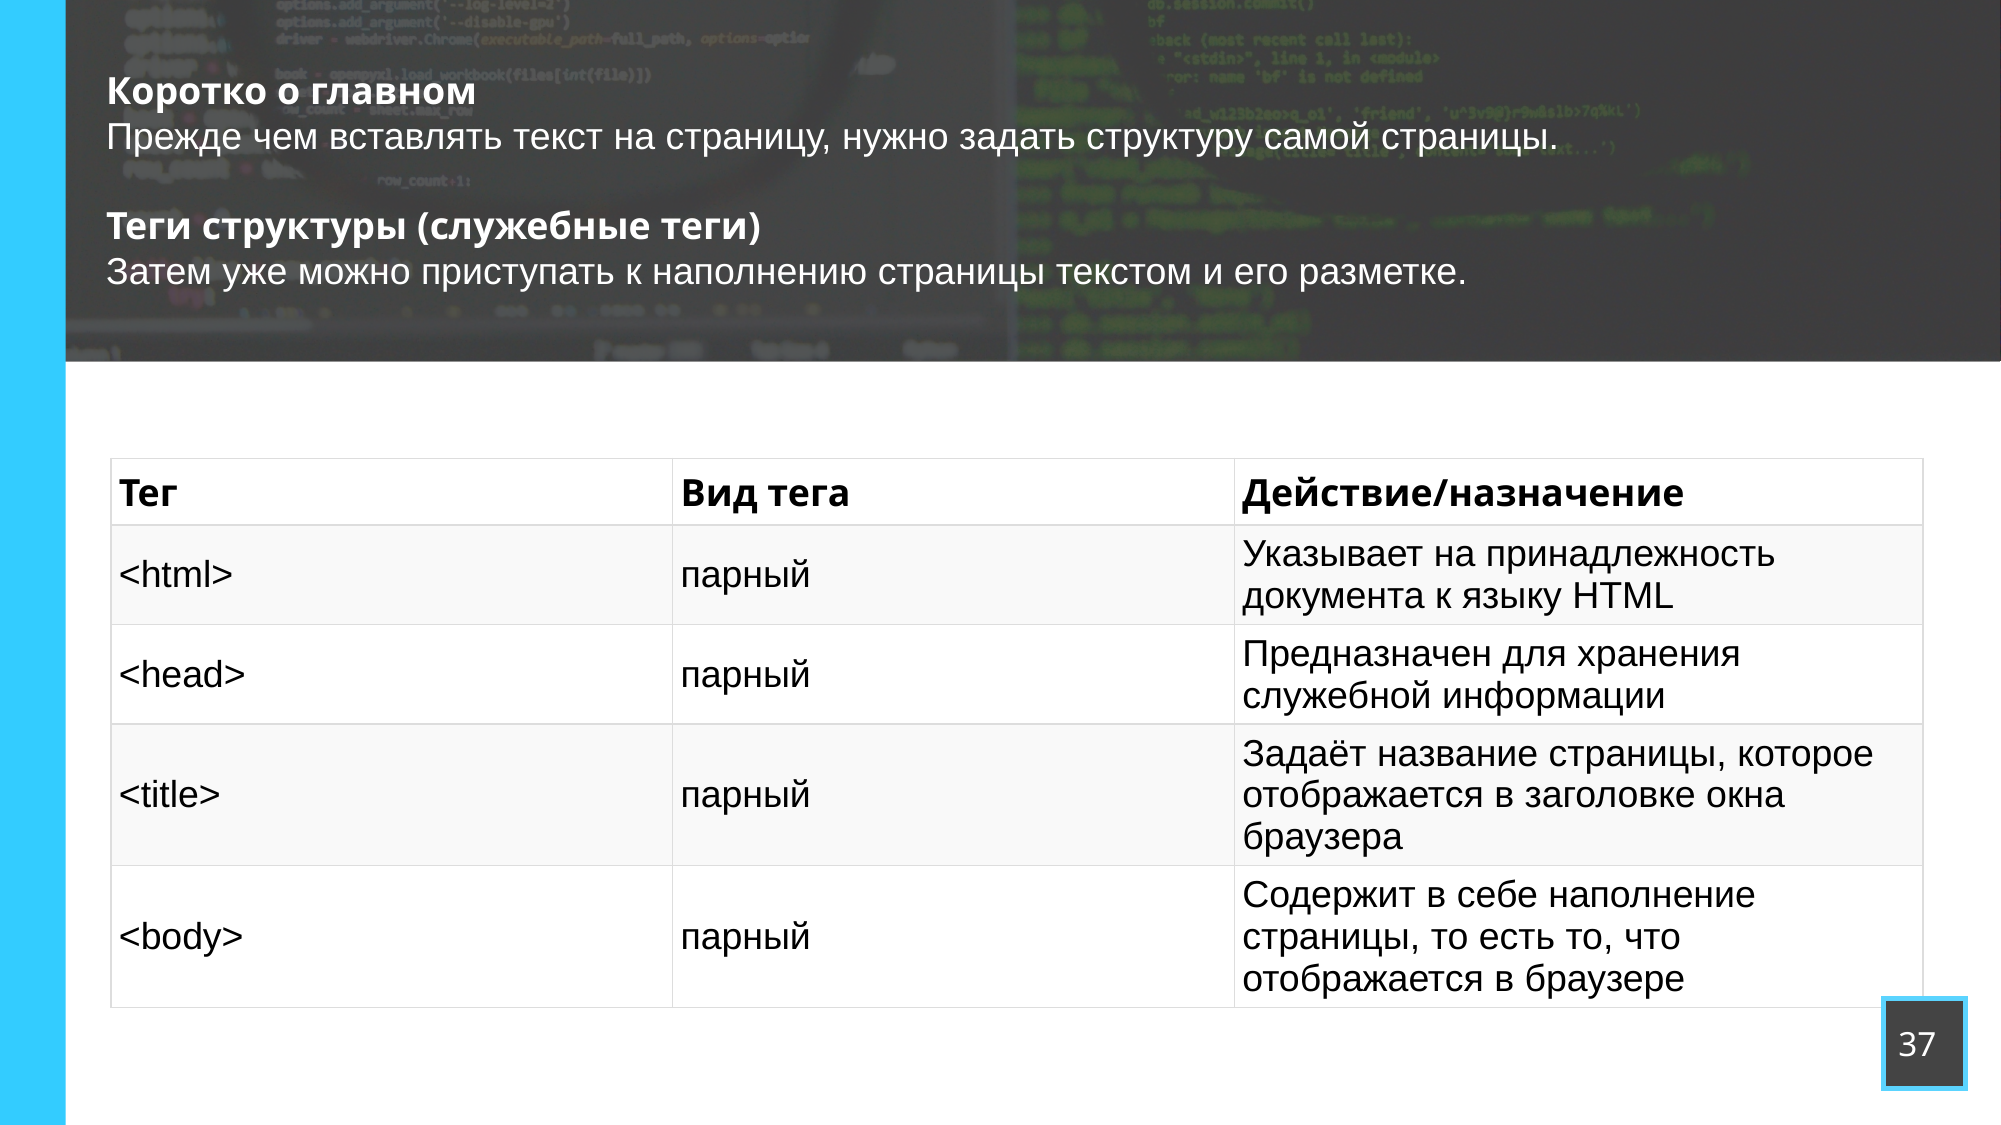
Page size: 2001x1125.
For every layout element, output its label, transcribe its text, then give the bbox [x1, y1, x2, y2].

table_header Вид тега [673, 459, 1234, 524]
text_box 37 [1883, 1015, 1966, 1071]
table_cell <title> [112, 725, 672, 865]
table_header Действие/назначение [1235, 459, 1922, 524]
table_cell Предназначен для хранения служебной информации [1235, 625, 1922, 723]
text_box [1883, 998, 1967, 1089]
table_cell Указывает на принадлежность документа к языку HTML [1235, 526, 1922, 624]
table_cell Задаёт название страницы, которое отображается в заголовке окна браузера [1235, 725, 1922, 865]
table_header Тег [112, 459, 672, 524]
text_box [0, 361, 67, 1125]
table_cell парный [673, 625, 1234, 723]
table_cell парный [673, 866, 1234, 1007]
table_cell парный [673, 725, 1234, 865]
picture [0, 0, 2001, 361]
table_cell <head> [112, 625, 672, 723]
table_cell <html> [112, 526, 672, 624]
table_cell Содержит в себе наполнение страницы, то есть то, что отображается в браузере [1235, 866, 1922, 1007]
table_cell <body> [112, 866, 672, 1007]
table_cell парный [673, 526, 1234, 624]
